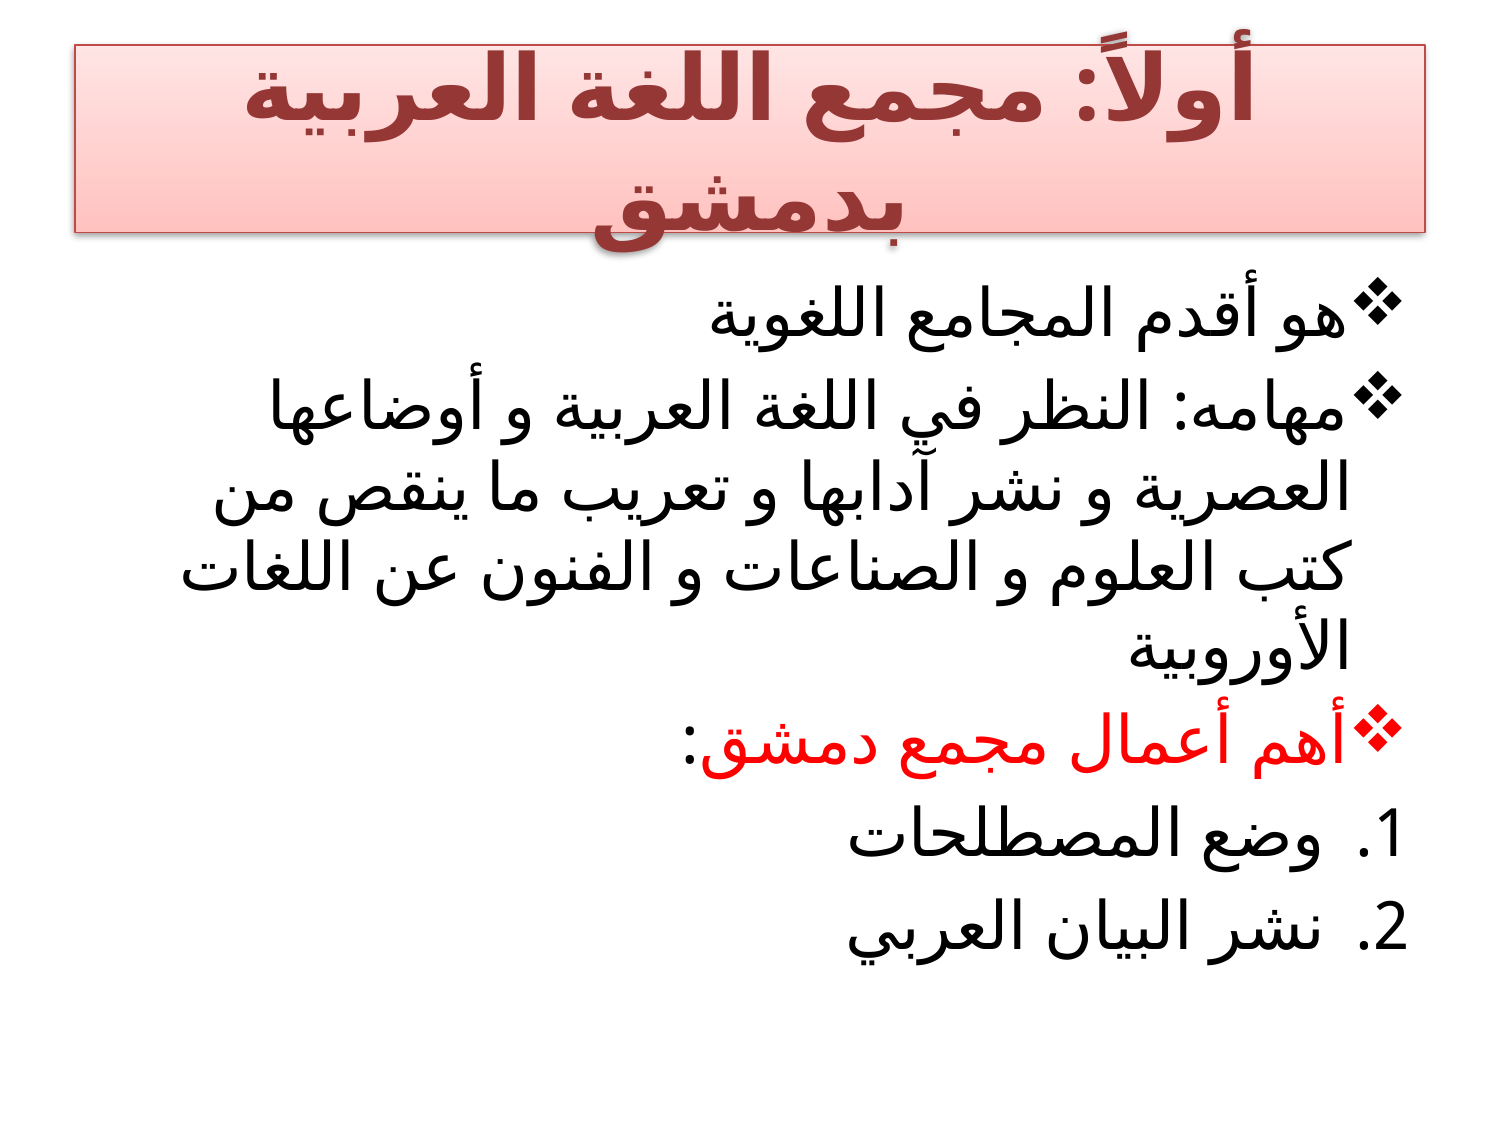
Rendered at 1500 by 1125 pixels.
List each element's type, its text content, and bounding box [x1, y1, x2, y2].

title أولاً: مجمع اللغة العربية بدمشق [74, 44, 1426, 233]
list هو أقدم المجامع اللغوية مهامه: النظر في اللغة العربية و أوضاعها العصرية و نشر آدابها و تعريب ما ينقص من كتب العلوم و الصناعات و الفنون عن اللغات الأوروبية أهم أعمال مجمع دمشق: وضع المصطلحات نشر البيان العربي [75, 262, 1425, 1005]
